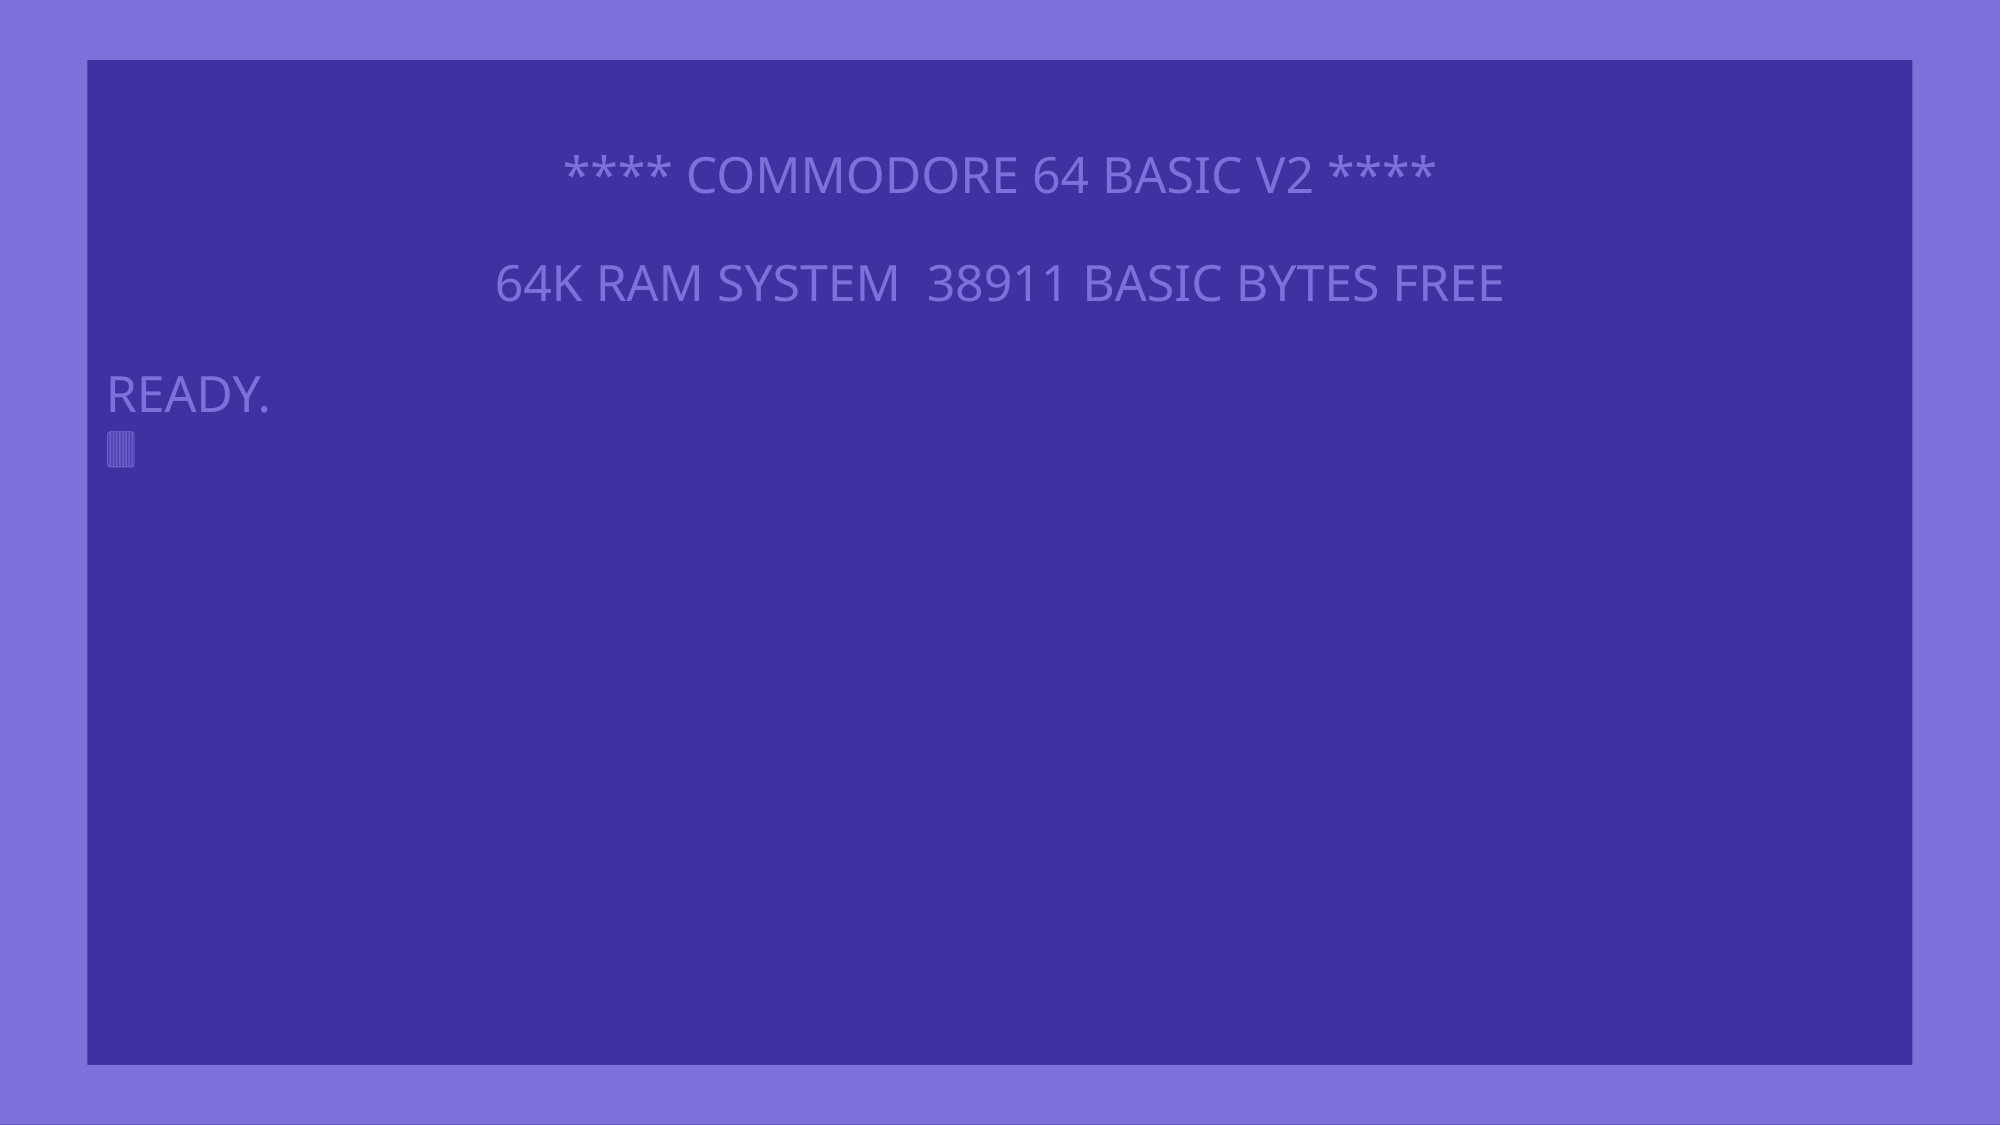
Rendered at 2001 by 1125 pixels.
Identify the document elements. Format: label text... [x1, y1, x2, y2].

title **** COMMODORE 64 BASIC V2 **** 64K RAM SYSTEM 38911 BASIC BYTES FREE [154, 142, 1846, 321]
subtitle READY. 🀫 [90, 362, 1910, 1063]
